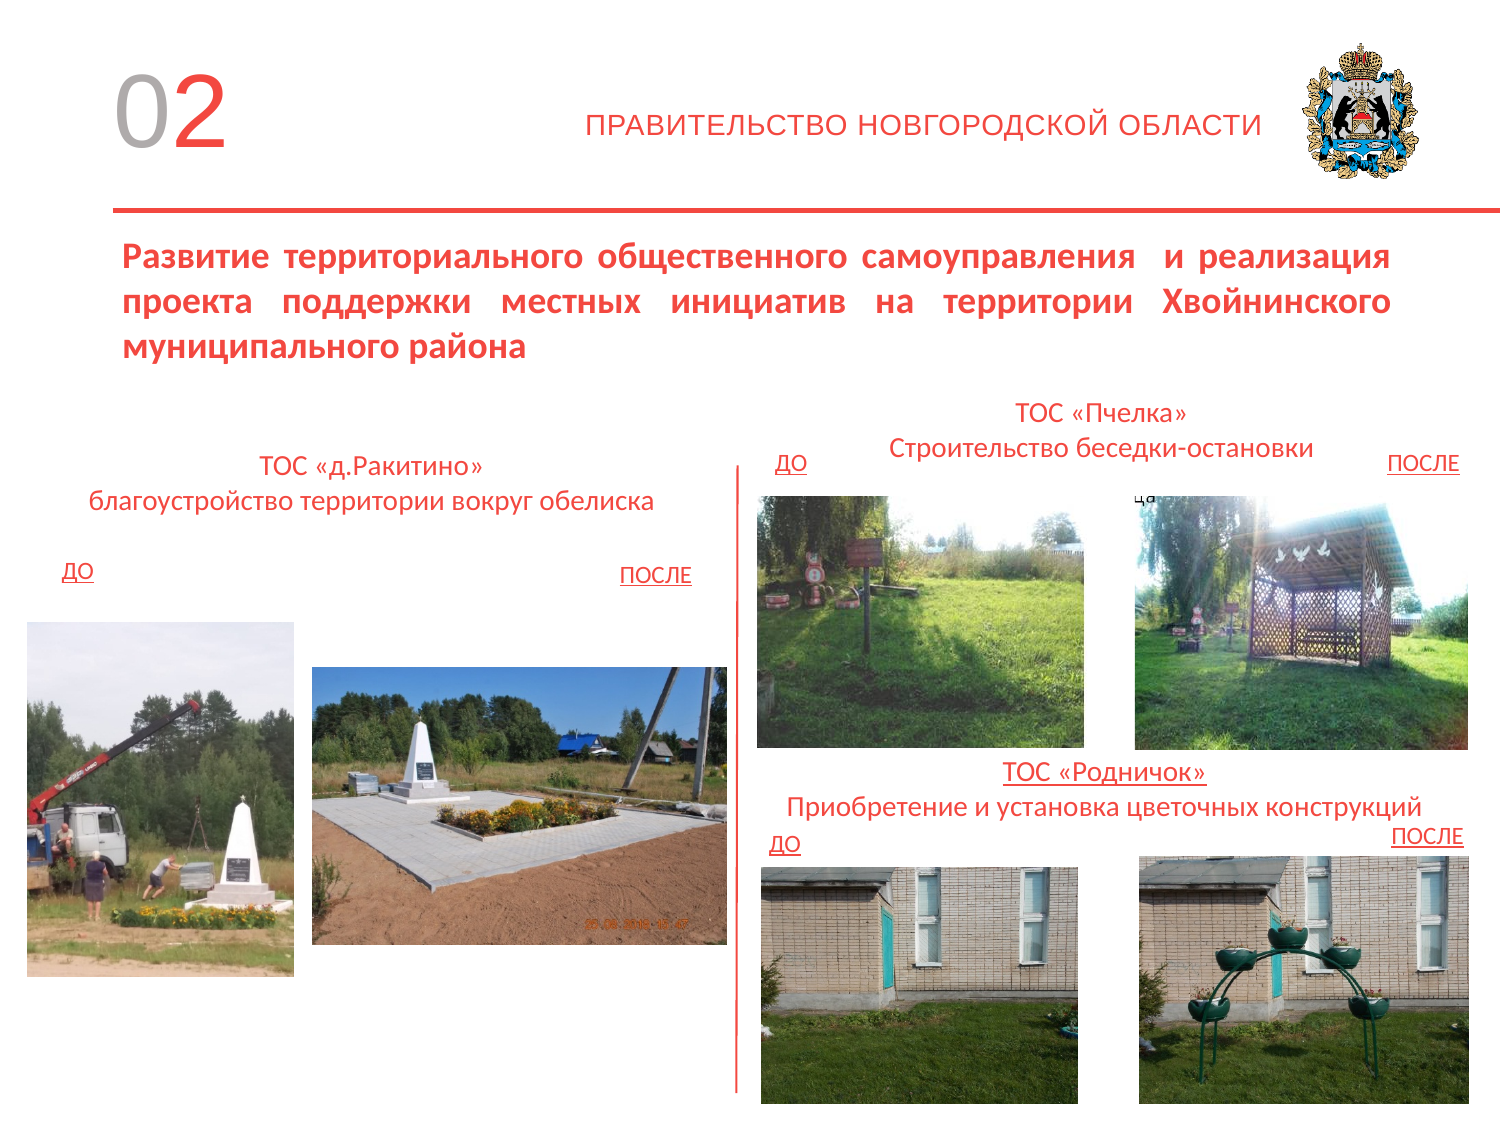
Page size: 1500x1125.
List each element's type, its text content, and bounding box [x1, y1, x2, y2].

text_box ПОСЛЕ [1372, 439, 1475, 485]
text_box ТОС «Родничок» Приобретение и установка цветочных конструкций [738, 745, 1480, 865]
text_box 02 [98, 36, 312, 177]
text_box ПОСЛЕ [1376, 811, 1479, 857]
picture [1134, 496, 1468, 750]
text_box ПОСЛЕ [604, 550, 708, 596]
picture [761, 867, 1078, 1105]
picture [1139, 856, 1469, 1105]
picture [756, 496, 1089, 748]
picture [312, 667, 727, 945]
text_box ДО [0, 547, 221, 593]
text_box ПРАВИТЕЛЬСТВО НОВГОРОДСКОЙ ОБЛАСТИ [570, 102, 1302, 147]
text_box ТОС «д.Ракитино» благоустройство территории вокруг обелиска [63, 438, 680, 524]
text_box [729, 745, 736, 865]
text_box ДО [753, 820, 816, 865]
text_box ДО [760, 439, 822, 485]
text_box Развитие территориального общественного самоуправления и реализация проекта поддержки местных инициатив на территории Хвойнинского муниципального района [107, 223, 1407, 374]
text_box ТОС «Пчелка» Строительство беседки-остановки [736, 351, 1468, 507]
picture [27, 622, 294, 977]
picture [1302, 43, 1419, 179]
